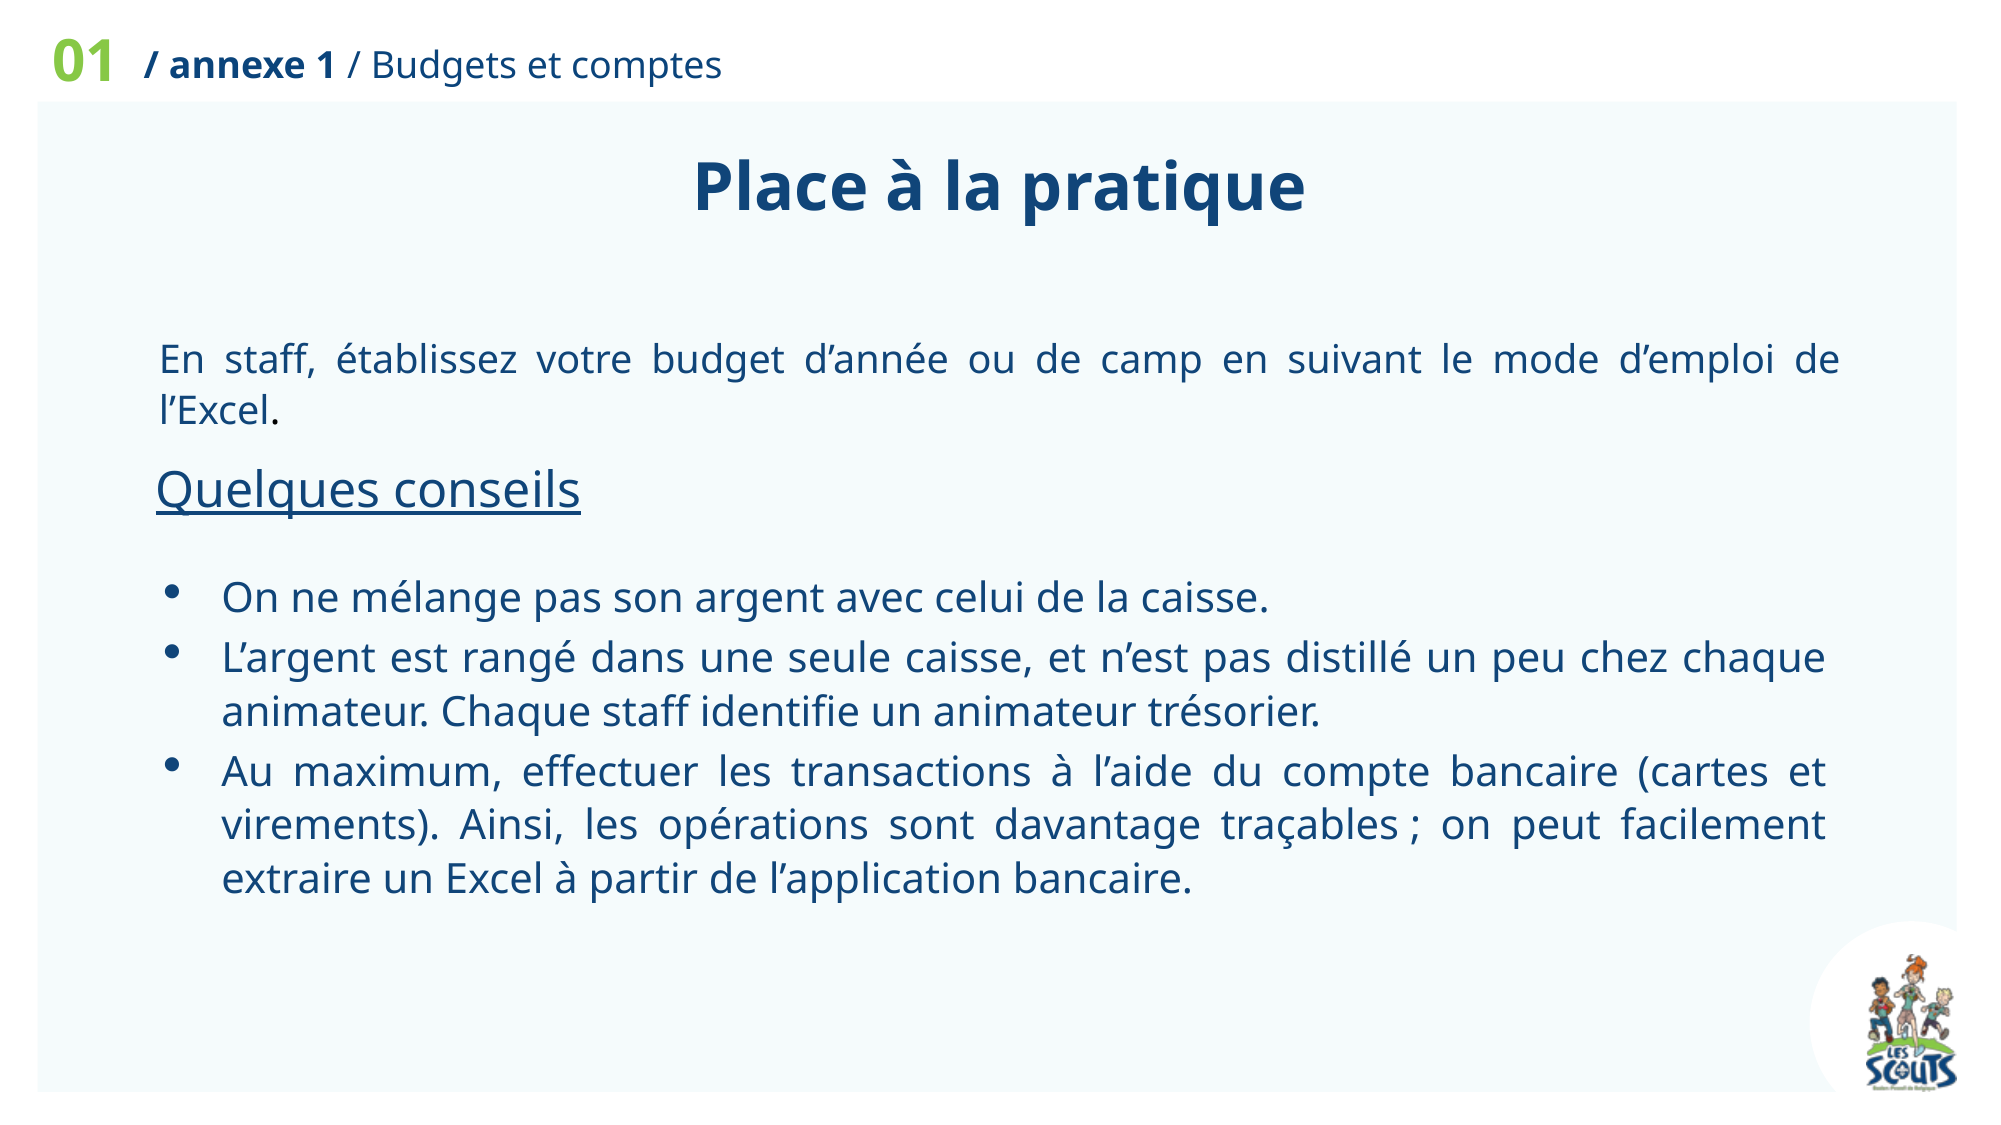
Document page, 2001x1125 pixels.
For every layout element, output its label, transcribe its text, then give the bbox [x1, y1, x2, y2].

text_box On ne mélange pas son argent avec celui de la caisse. L’argent est rangé dans une seule caisse, et n’est pas distillé un peu chez chaque animateur. Chaque staff identifie un animateur trésorier. Au maximum, effectuer les transactions à l’aide du compte bancaire (cartes et virements). Ainsi, les opérations sont davantage traçables ; on peut facilement extraire un Excel à partir de l’application bancaire. [150, 560, 1843, 964]
picture [1866, 954, 1957, 1092]
text_box En staff, établissez votre budget d’année ou de camp en suivant le mode d’emploi de l’Excel. [144, 323, 1858, 505]
text_box / annexe 1 / Budgets et comptes [151, 33, 1310, 94]
text_box 01 [37, 15, 151, 101]
text_box Quelques conseils [17, 449, 720, 525]
text_box Place à la pratique [104, 136, 1896, 231]
